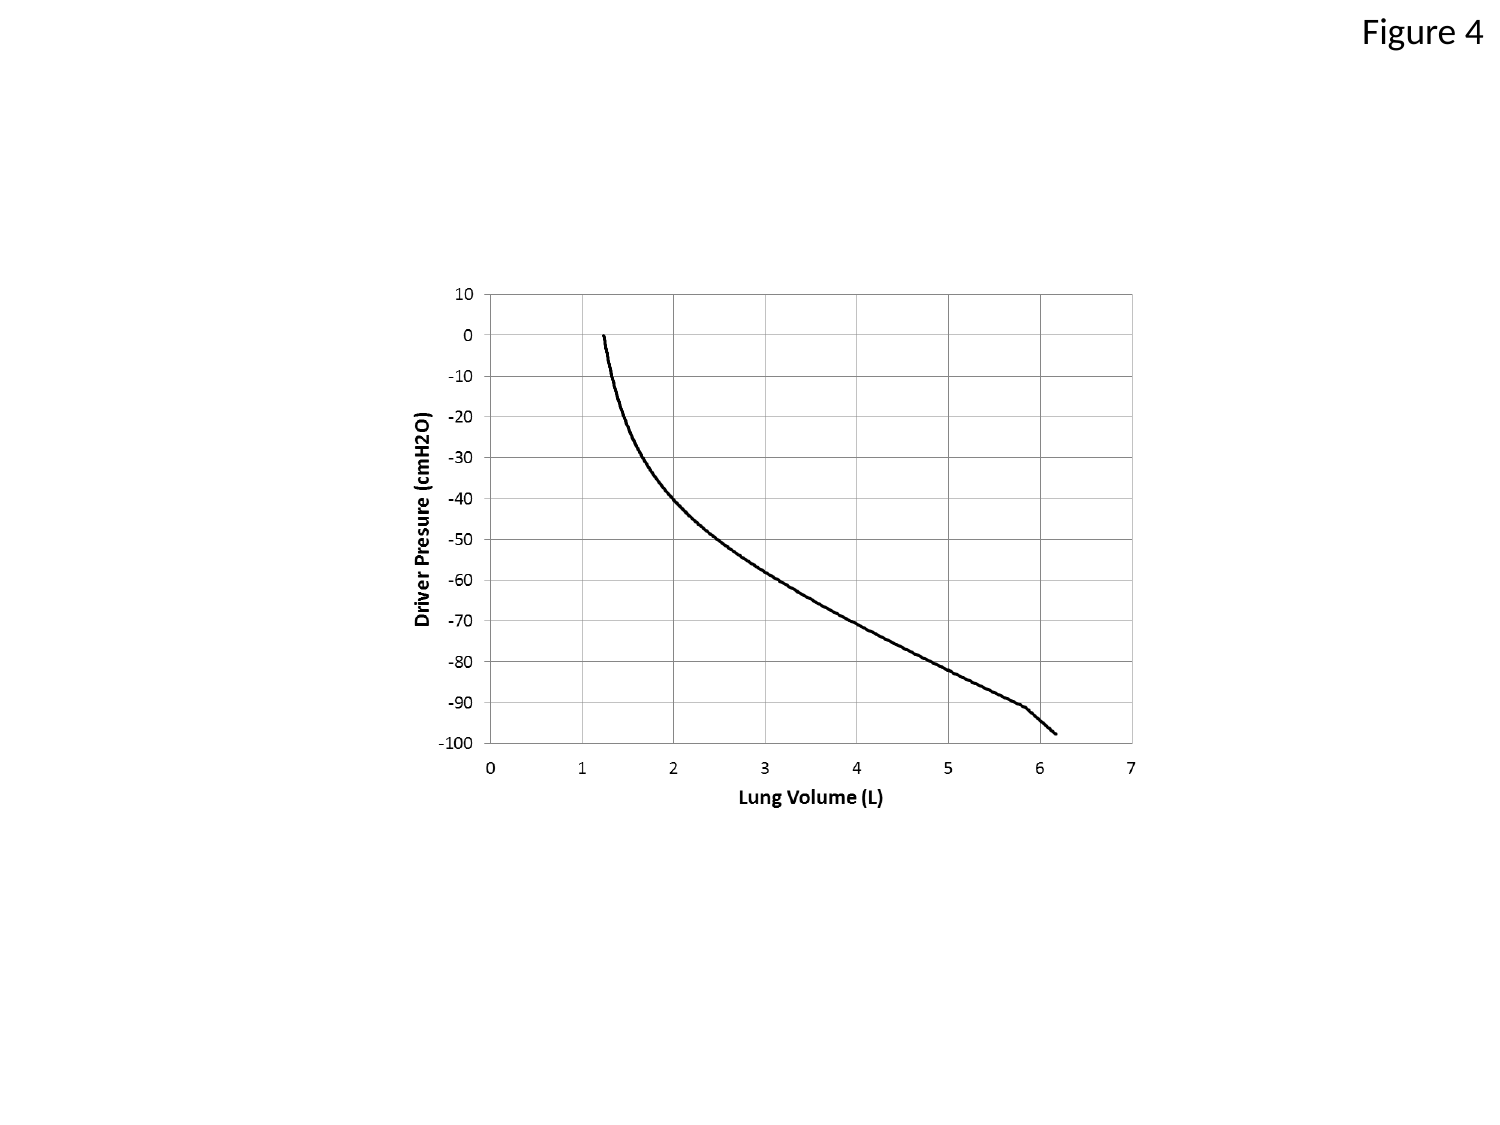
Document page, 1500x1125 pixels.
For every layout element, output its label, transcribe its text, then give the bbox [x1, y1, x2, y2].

picture [406, 284, 1141, 816]
text_box Figure 4 [1347, 0, 1499, 60]
